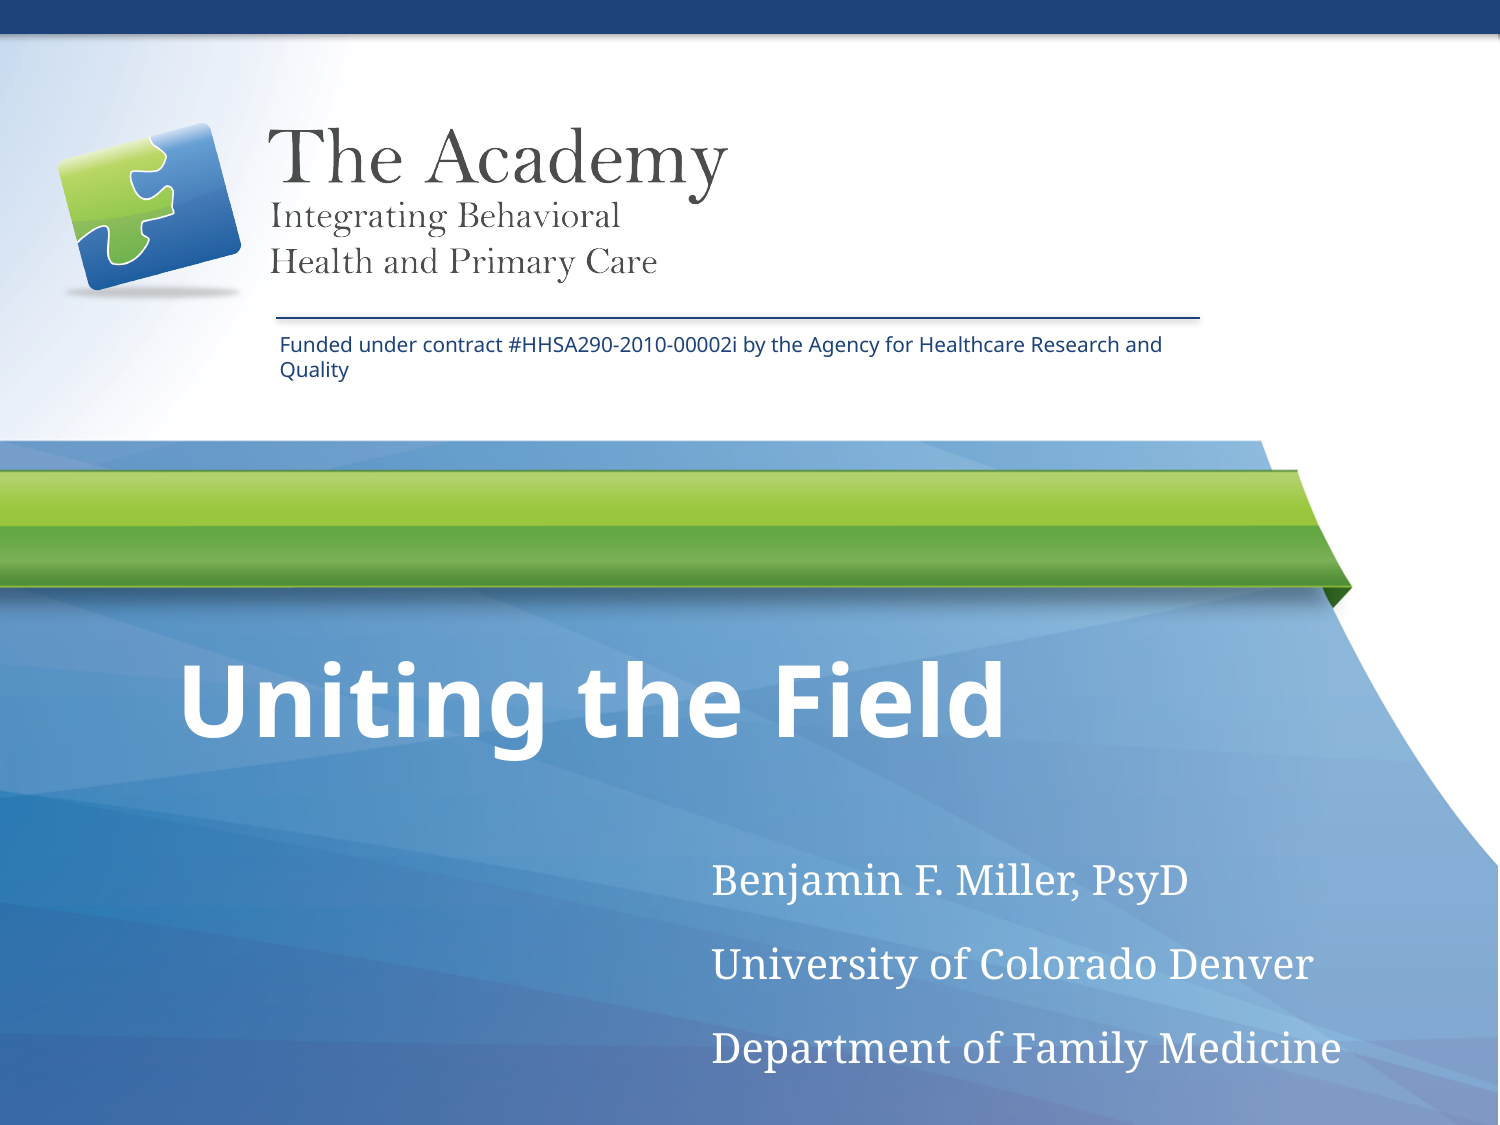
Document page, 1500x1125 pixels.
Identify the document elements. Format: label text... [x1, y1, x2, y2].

subtitle Benjamin F. Miller, PsyD University of Colorado Denver Department of Family Medicine [711, 838, 1500, 935]
picture [0, 34, 1498, 1125]
title Uniting the Field [176, 658, 1414, 773]
